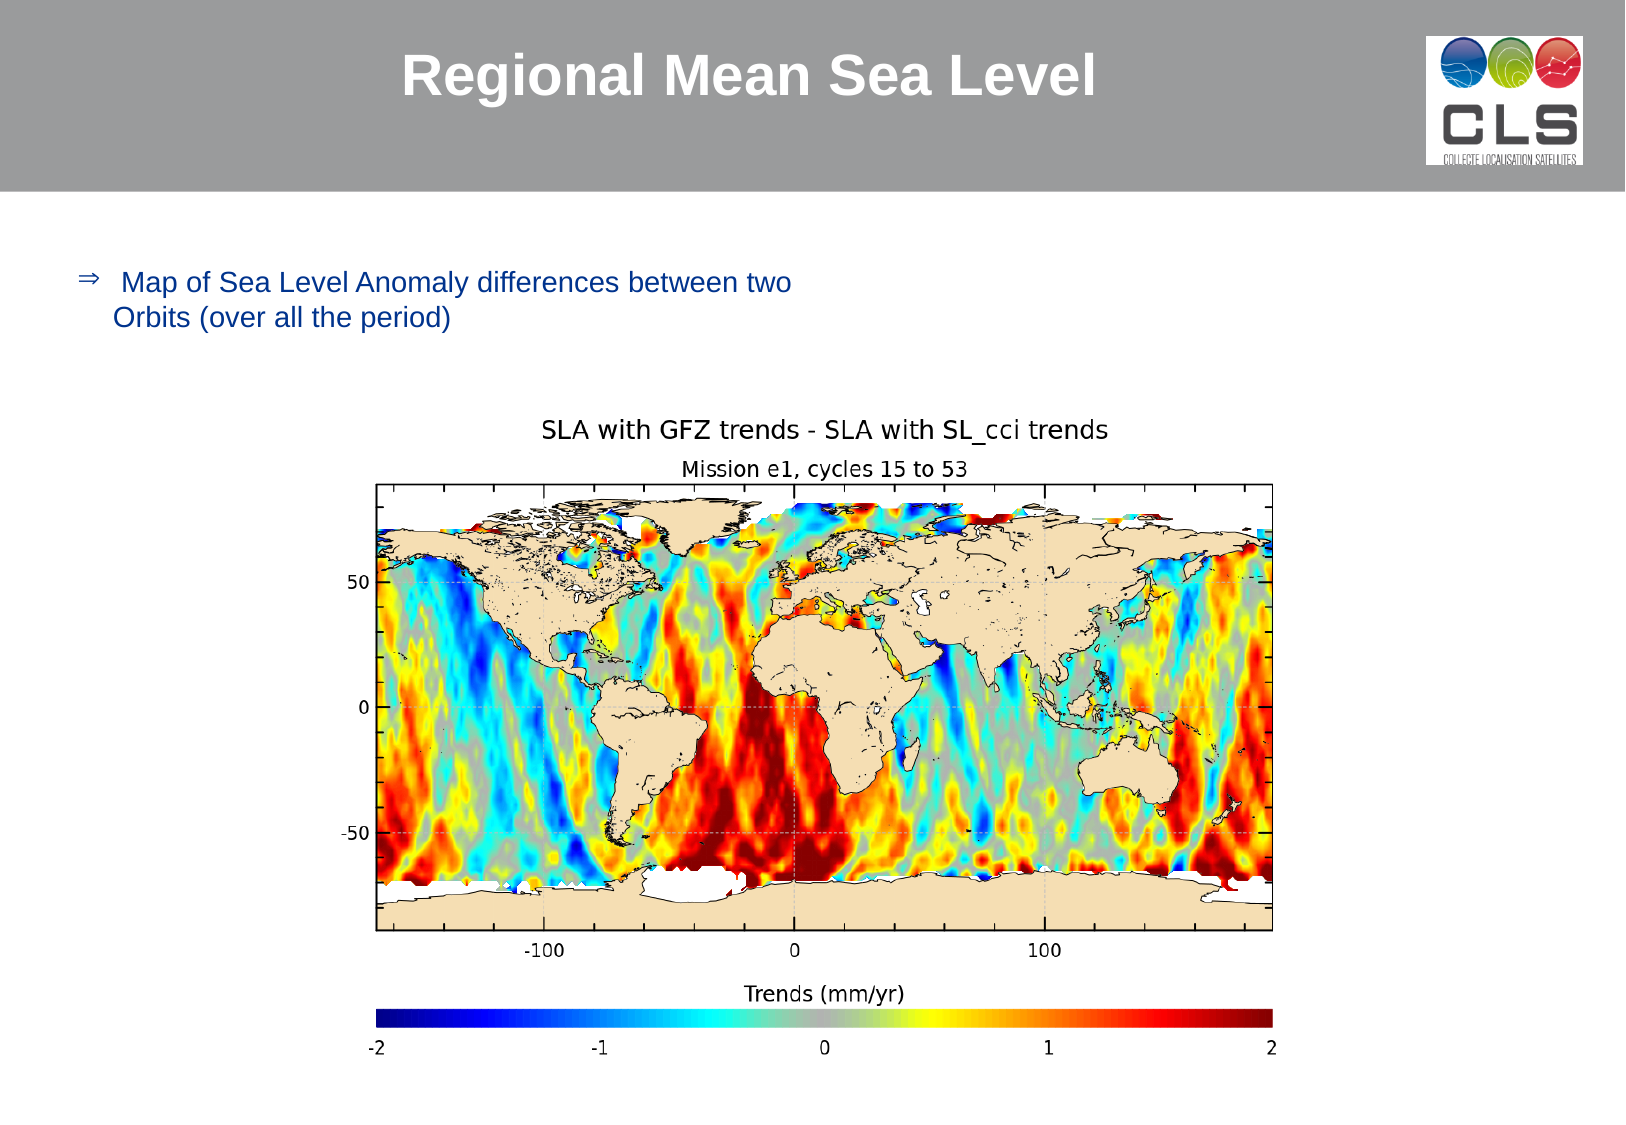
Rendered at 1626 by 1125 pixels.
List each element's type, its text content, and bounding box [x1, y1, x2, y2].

text_box Map of Sea Level Anomaly differences between two Orbits (over all the period) [62, 220, 841, 376]
picture [265, 387, 1325, 1092]
picture [1426, 36, 1583, 165]
text_box Regional Mean Sea Level [386, 40, 1162, 119]
